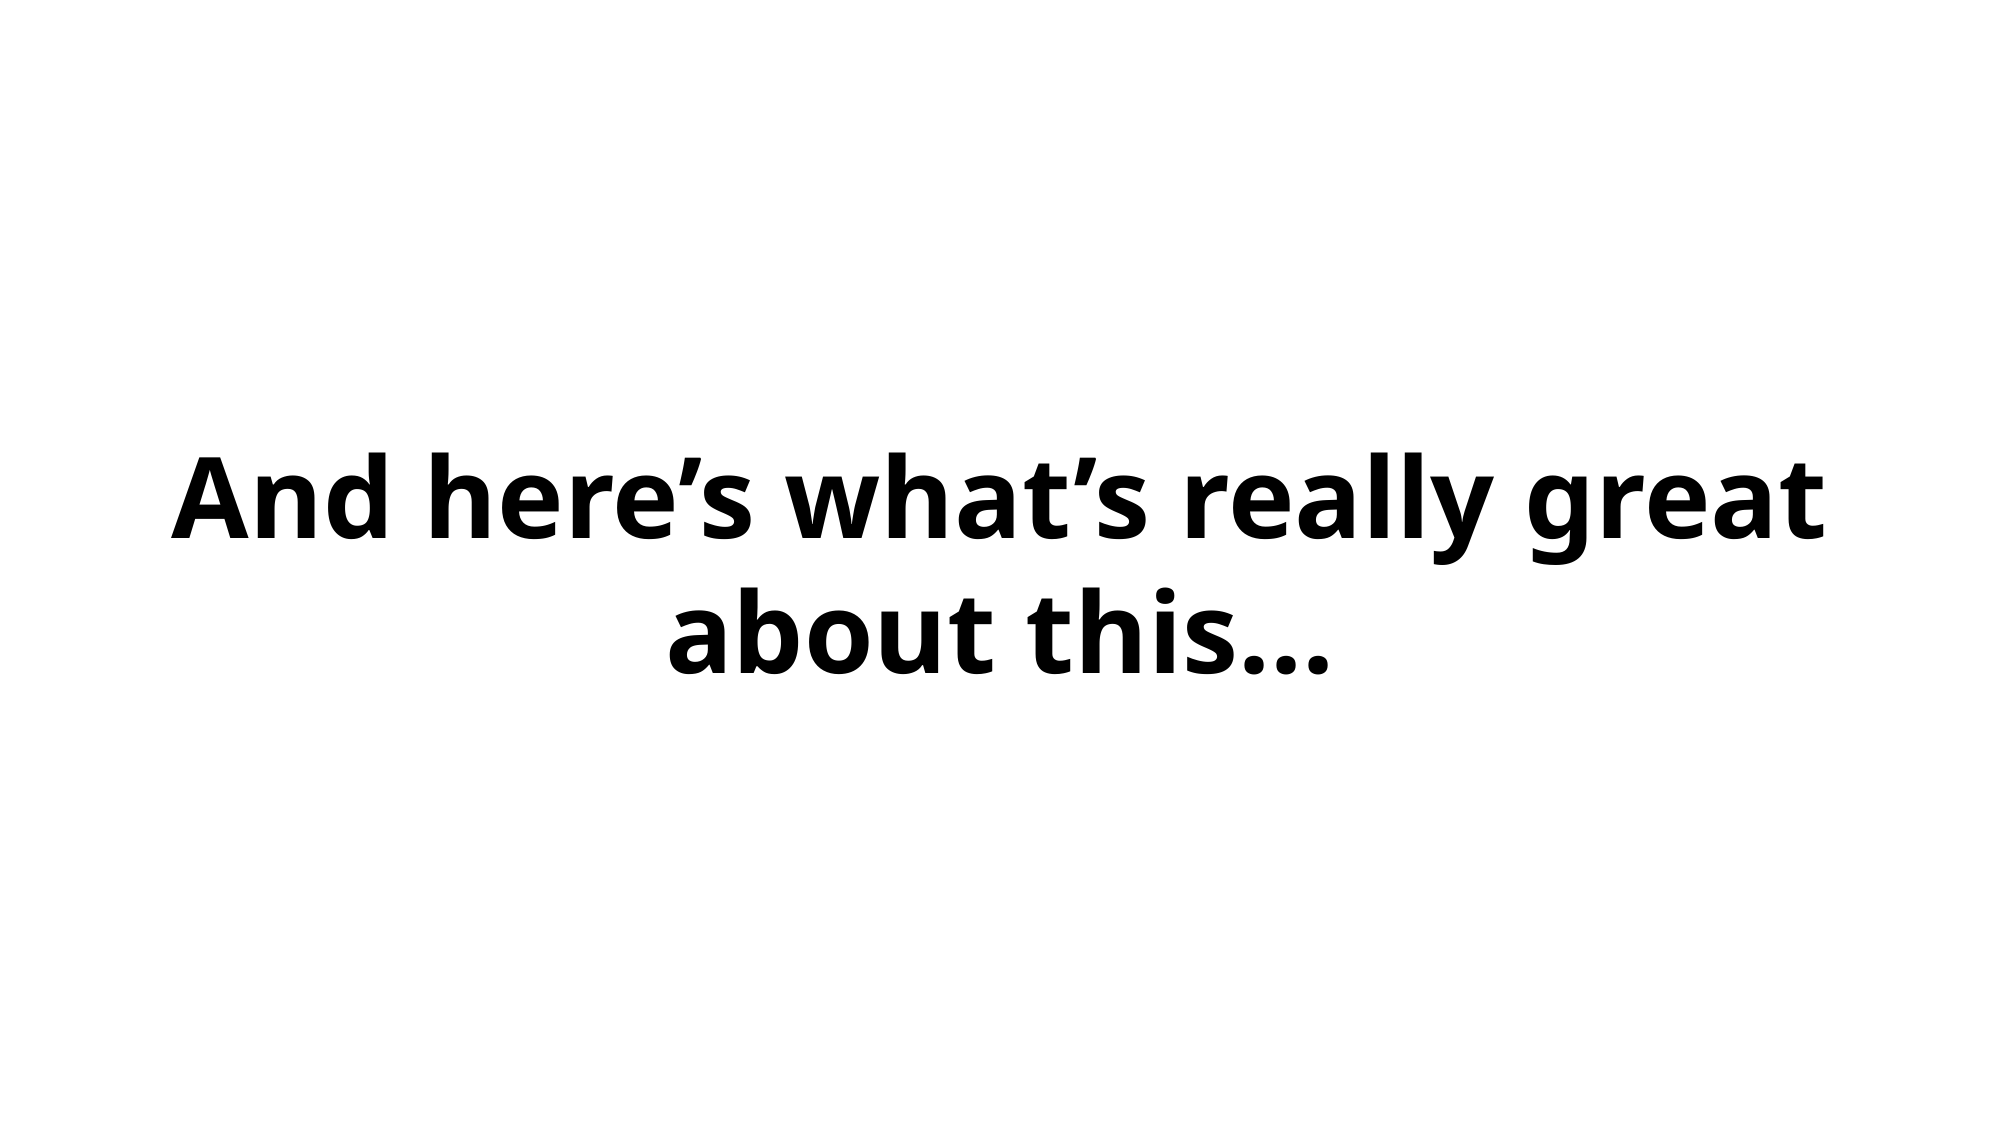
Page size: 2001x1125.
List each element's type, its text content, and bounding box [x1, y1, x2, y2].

text_box And here’s what’s really great about this... [112, 418, 1888, 704]
